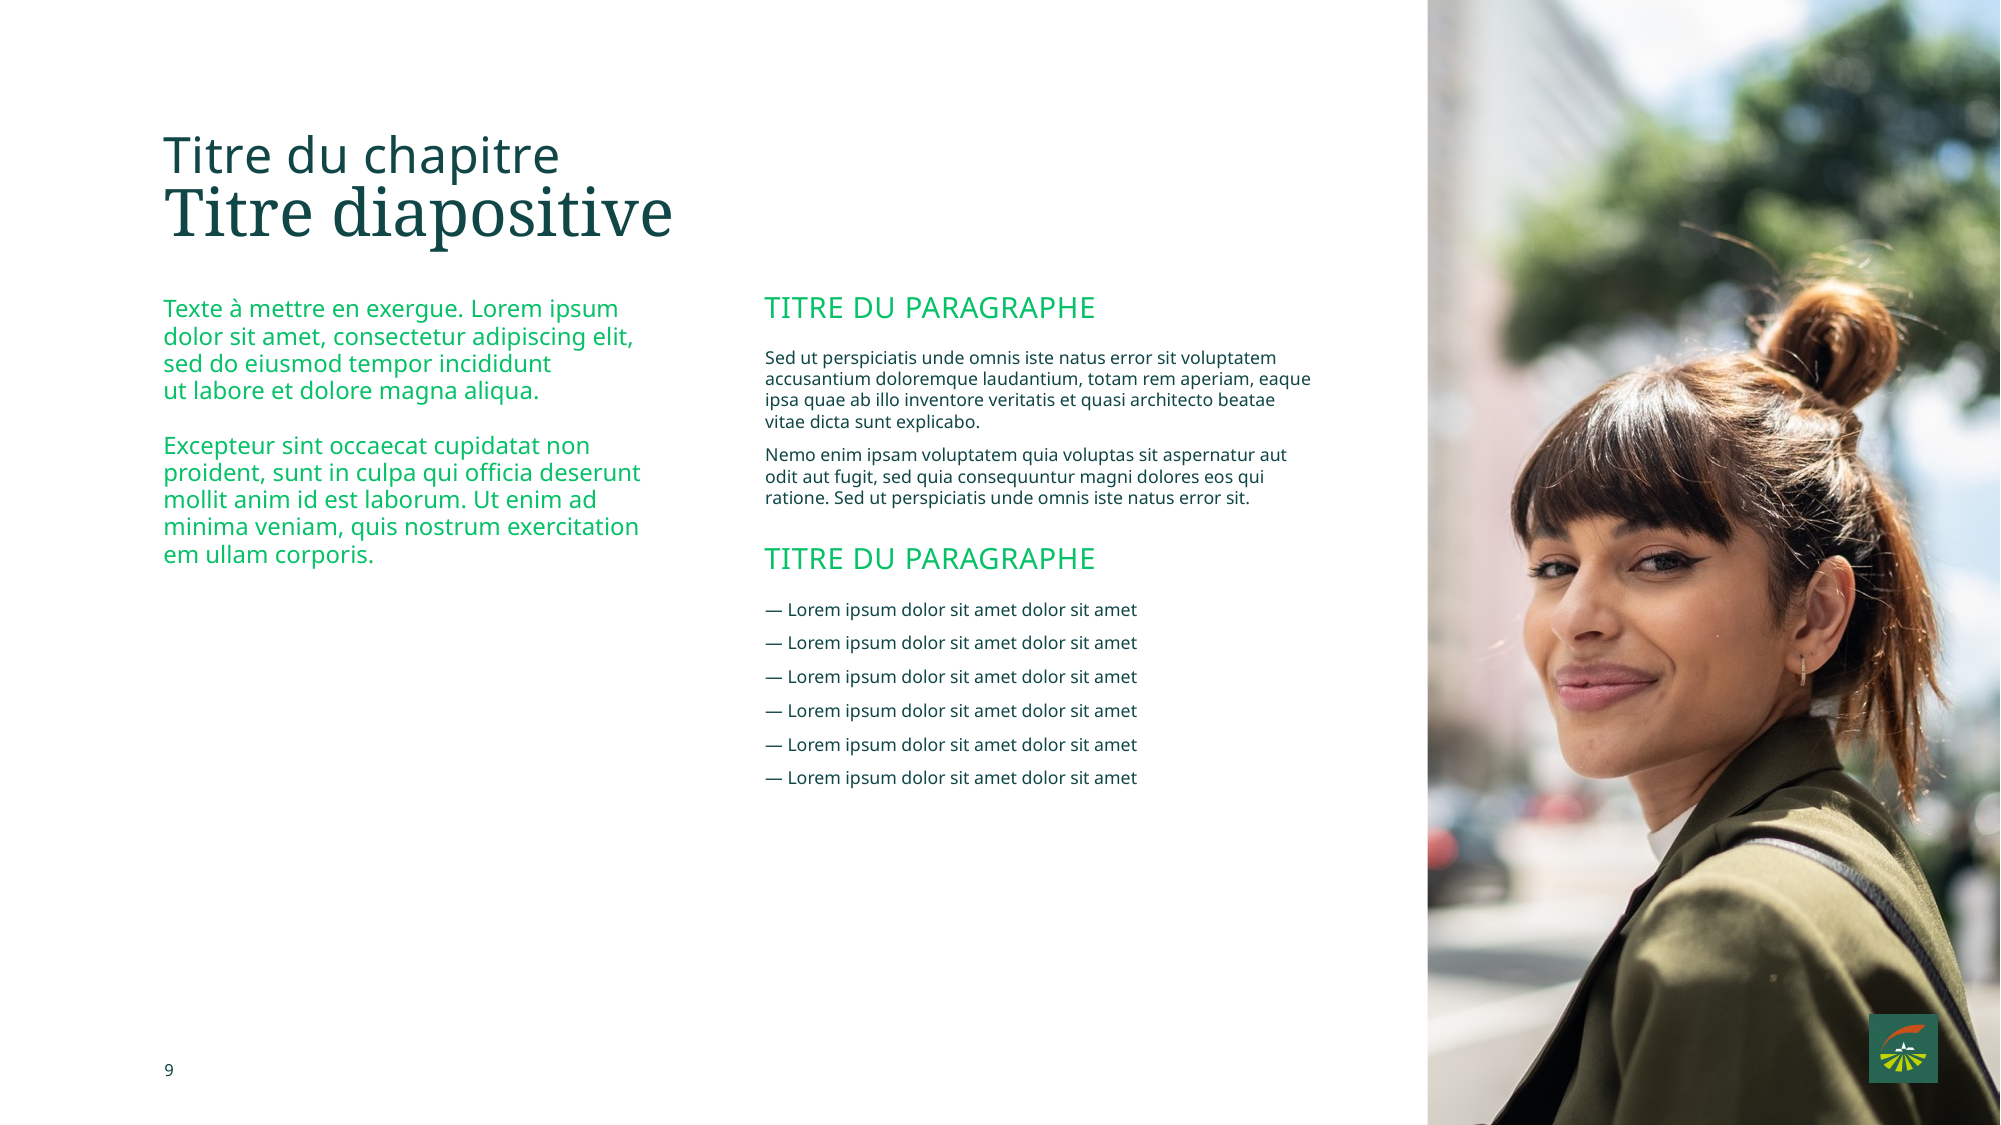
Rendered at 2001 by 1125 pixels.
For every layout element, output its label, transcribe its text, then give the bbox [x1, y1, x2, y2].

list Titre du chapitre [163, 123, 1314, 184]
list Texte à mettre en exergue. Lorem ipsum dolor sit amet, consectetur adipiscing elit, sed do eiusmod tempor incididunt ut labore et dolore magna aliqua. Excepteur sint occaecat cupidatat non proident, sunt in culpa qui officia deserunt mollit anim id est laborum. Ut enim ad minima veniam, quis nostrum exercitation em ullam corporis. [163, 295, 675, 572]
title Titre diapositive [164, 180, 1315, 252]
picture [1427, 0, 2000, 1125]
list TITRE DU PARAGRAPHE Sed ut perspiciatis unde omnis iste natus error sit voluptatem accusantium doloremque laudantium, totam rem aperiam, eaque ipsa quae ab illo inventore veritatis et quasi architecto beatae vitae dicta sunt explicabo. Nemo enim ipsam voluptatem quia voluptas sit aspernatur aut odit aut fugit, sed quia consequuntur magni dolores eos qui ratione. Sed ut perspiciatis unde omnis iste natus error sit. TITRE DU PARAGRAPHE — Lorem ipsum dolor sit amet dolor sit amet — Lorem ipsum dolor sit amet dolor sit amet — Lorem ipsum dolor sit amet dolor sit amet — Lorem ipsum dolor sit amet dolor sit amet — Lorem ipsum dolor sit amet dolor sit amet — Lorem ipsum dolor sit amet dolor sit amet [764, 295, 1314, 995]
slide_number 9 [164, 1060, 202, 1081]
